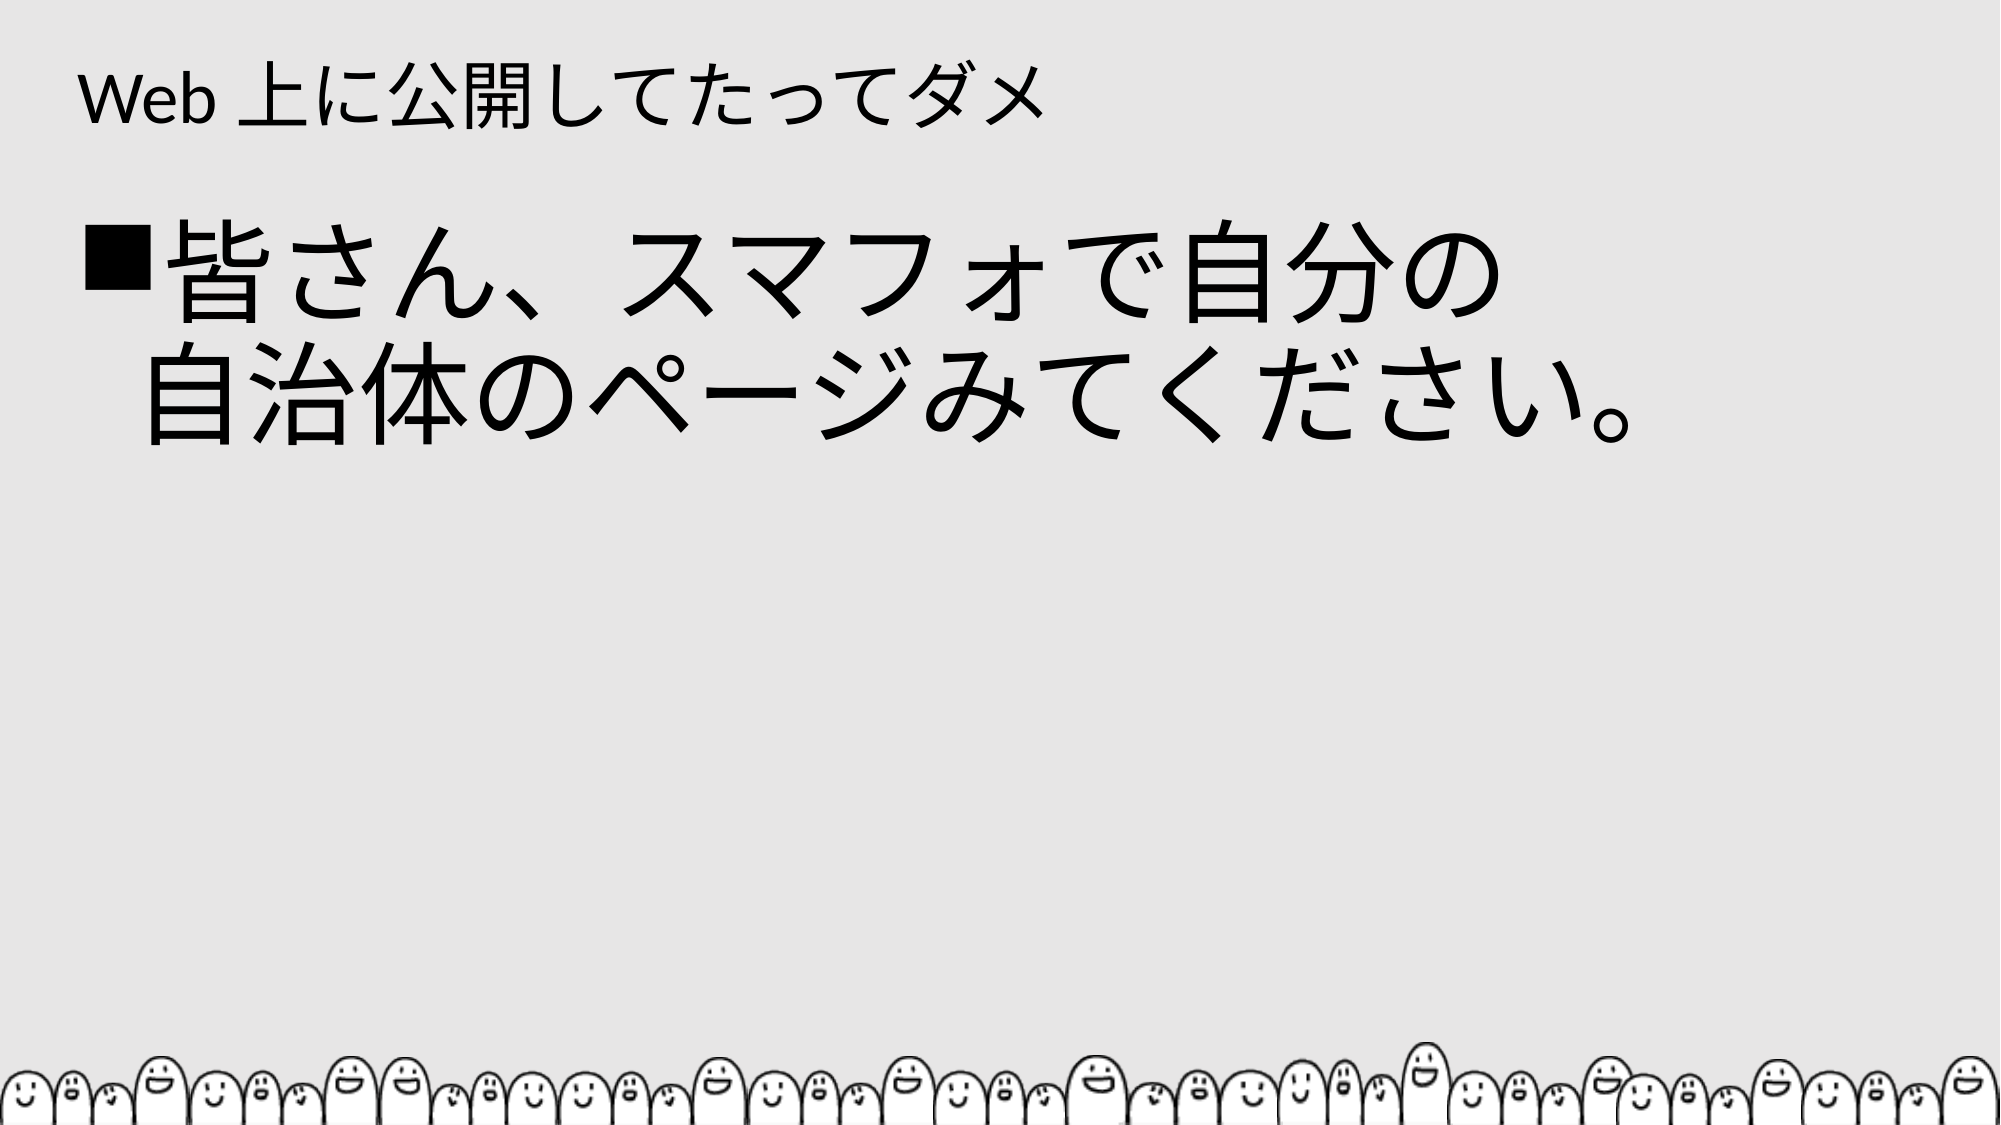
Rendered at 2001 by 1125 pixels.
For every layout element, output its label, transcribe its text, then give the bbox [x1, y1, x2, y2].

picture [0, 1042, 2000, 1125]
title Web上に公開してたってダメ [31, 32, 1969, 167]
list 皆さん、スマフォで自分の 自治体のページみてください。 [31, 210, 1969, 1022]
